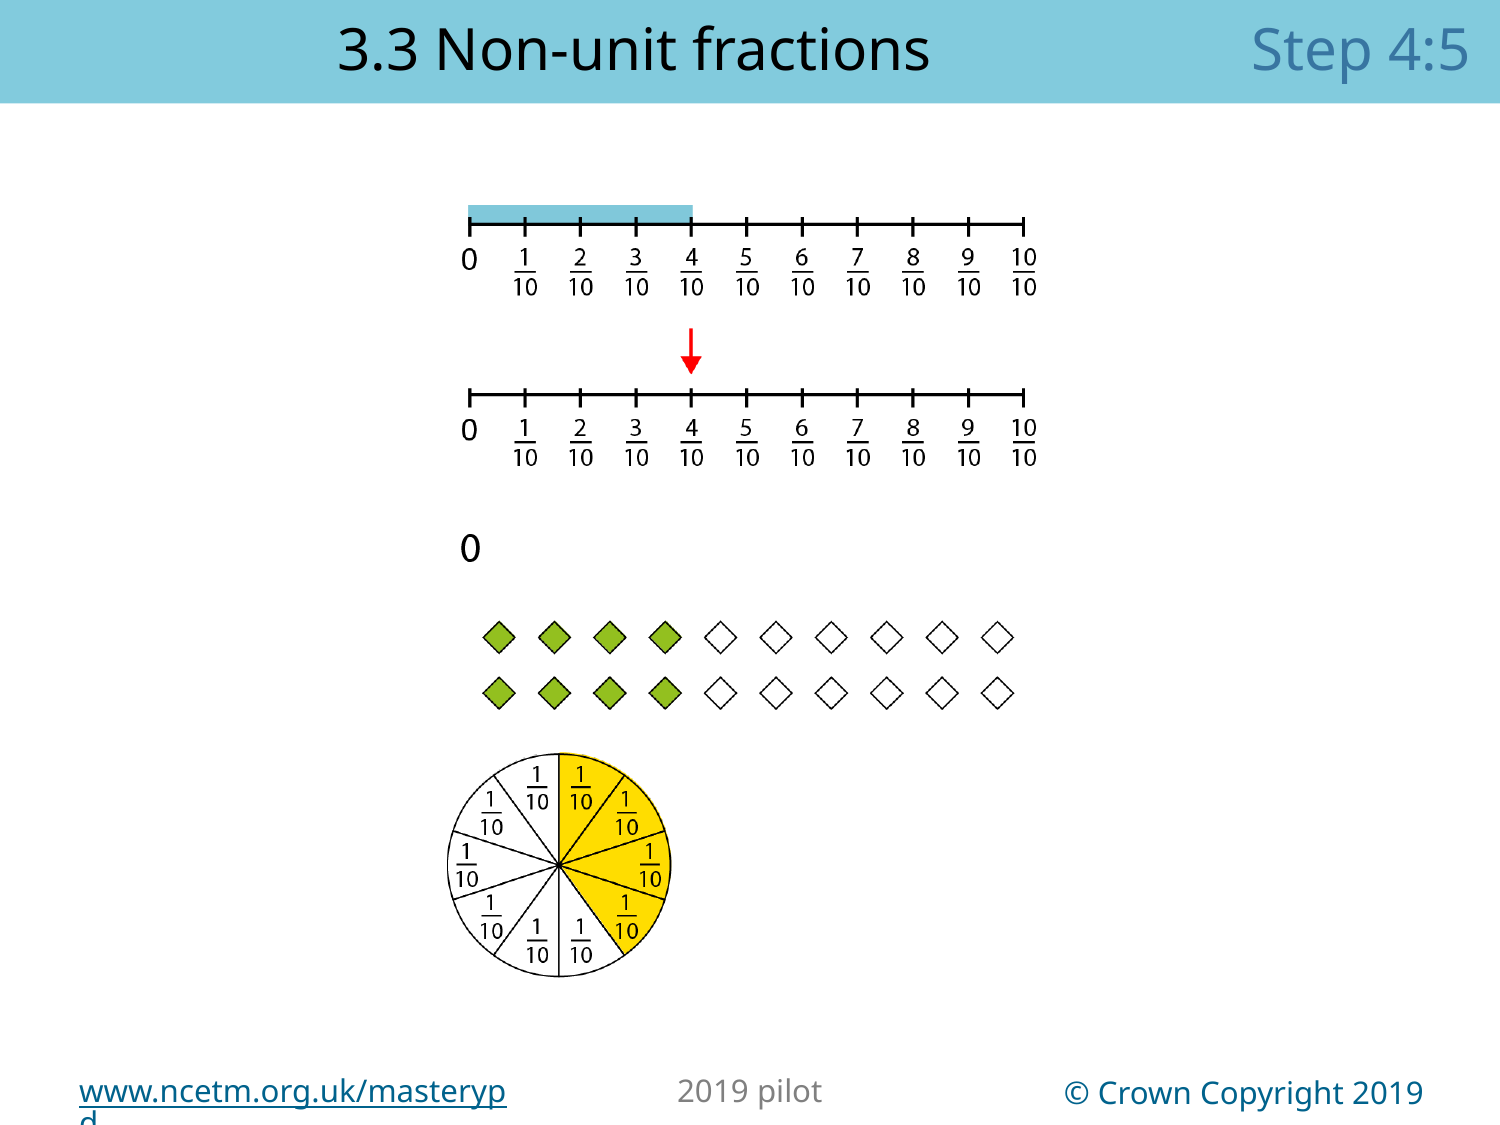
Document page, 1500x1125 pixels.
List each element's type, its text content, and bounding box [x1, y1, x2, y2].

picture [330, 204, 1170, 1015]
list 3.3 Non-unit fractions Step 4:5 [0, 0, 1500, 104]
